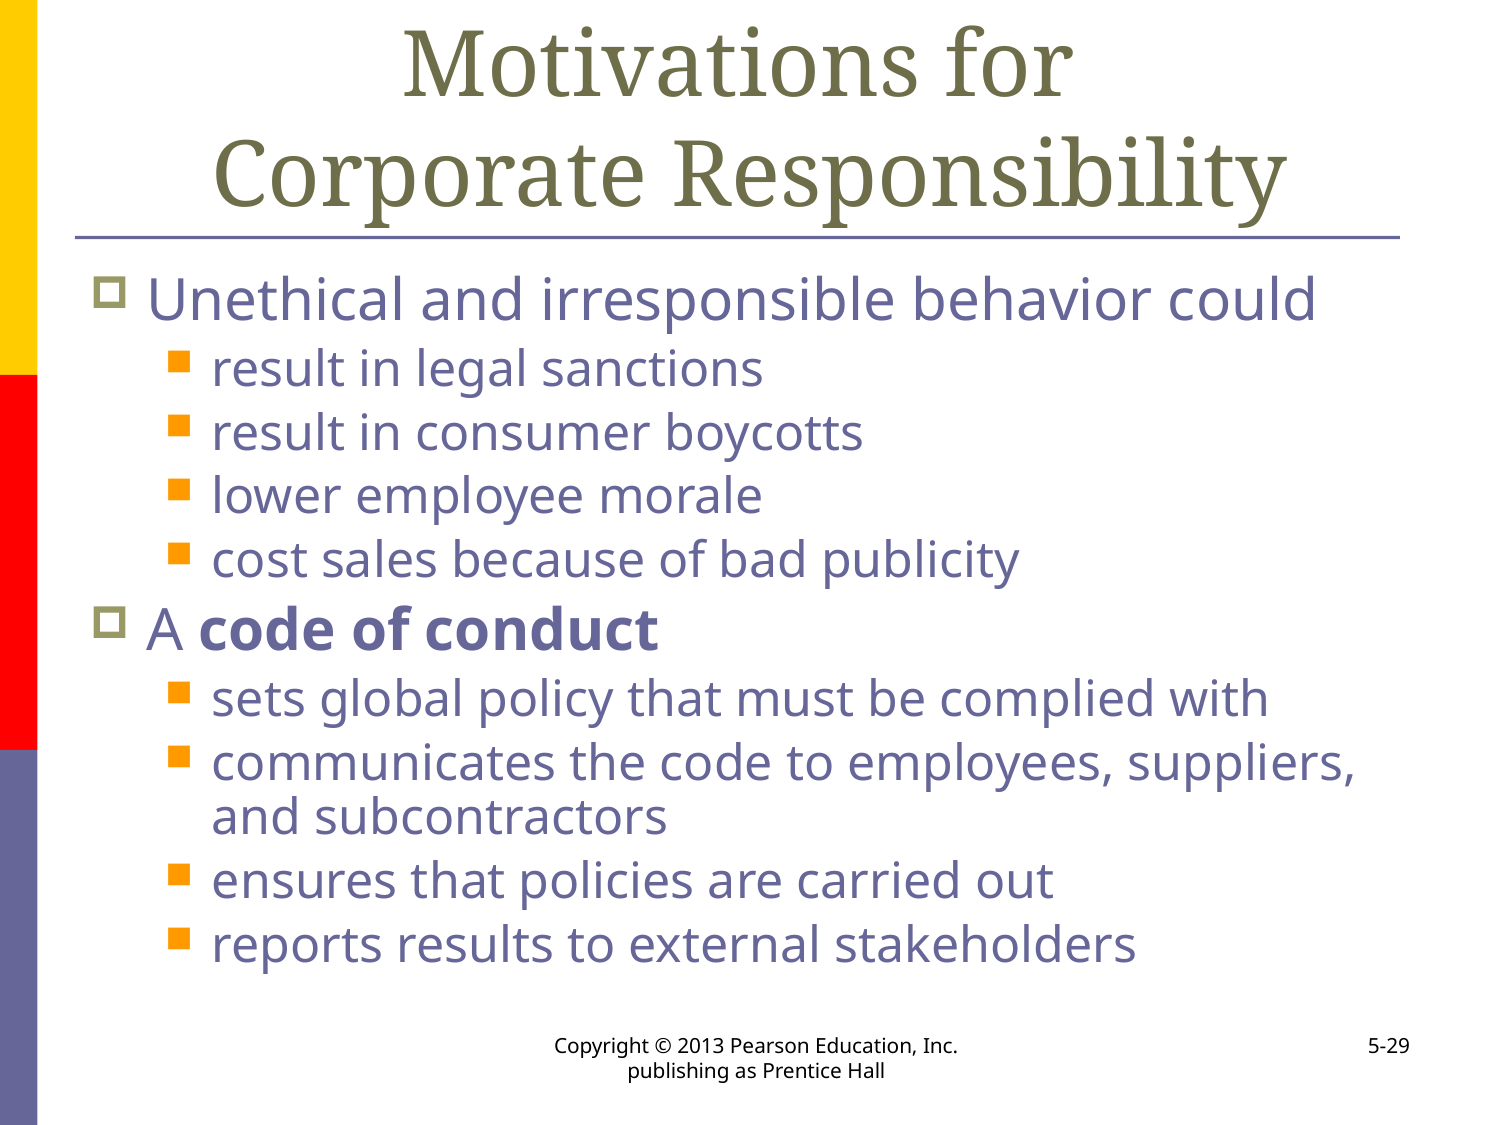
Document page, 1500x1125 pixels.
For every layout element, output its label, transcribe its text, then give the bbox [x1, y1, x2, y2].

list Unethical and irresponsible behavior could result in legal sanctions result in consumer boycotts lower employee morale cost sales because of bad publicity A code of conduct sets global policy that must be complied with communicates the code to employees, suppliers, and subcontractors ensures that policies are carried out reports results to external stakeholders [75, 262, 1425, 1006]
footer Copyright © 2013 Pearson Education, Inc. publishing as Prentice Hall [500, 1025, 1013, 1100]
slide_number 5-29 [1074, 1025, 1425, 1100]
title Motivations for Corporate Responsibility [75, 45, 1425, 233]
